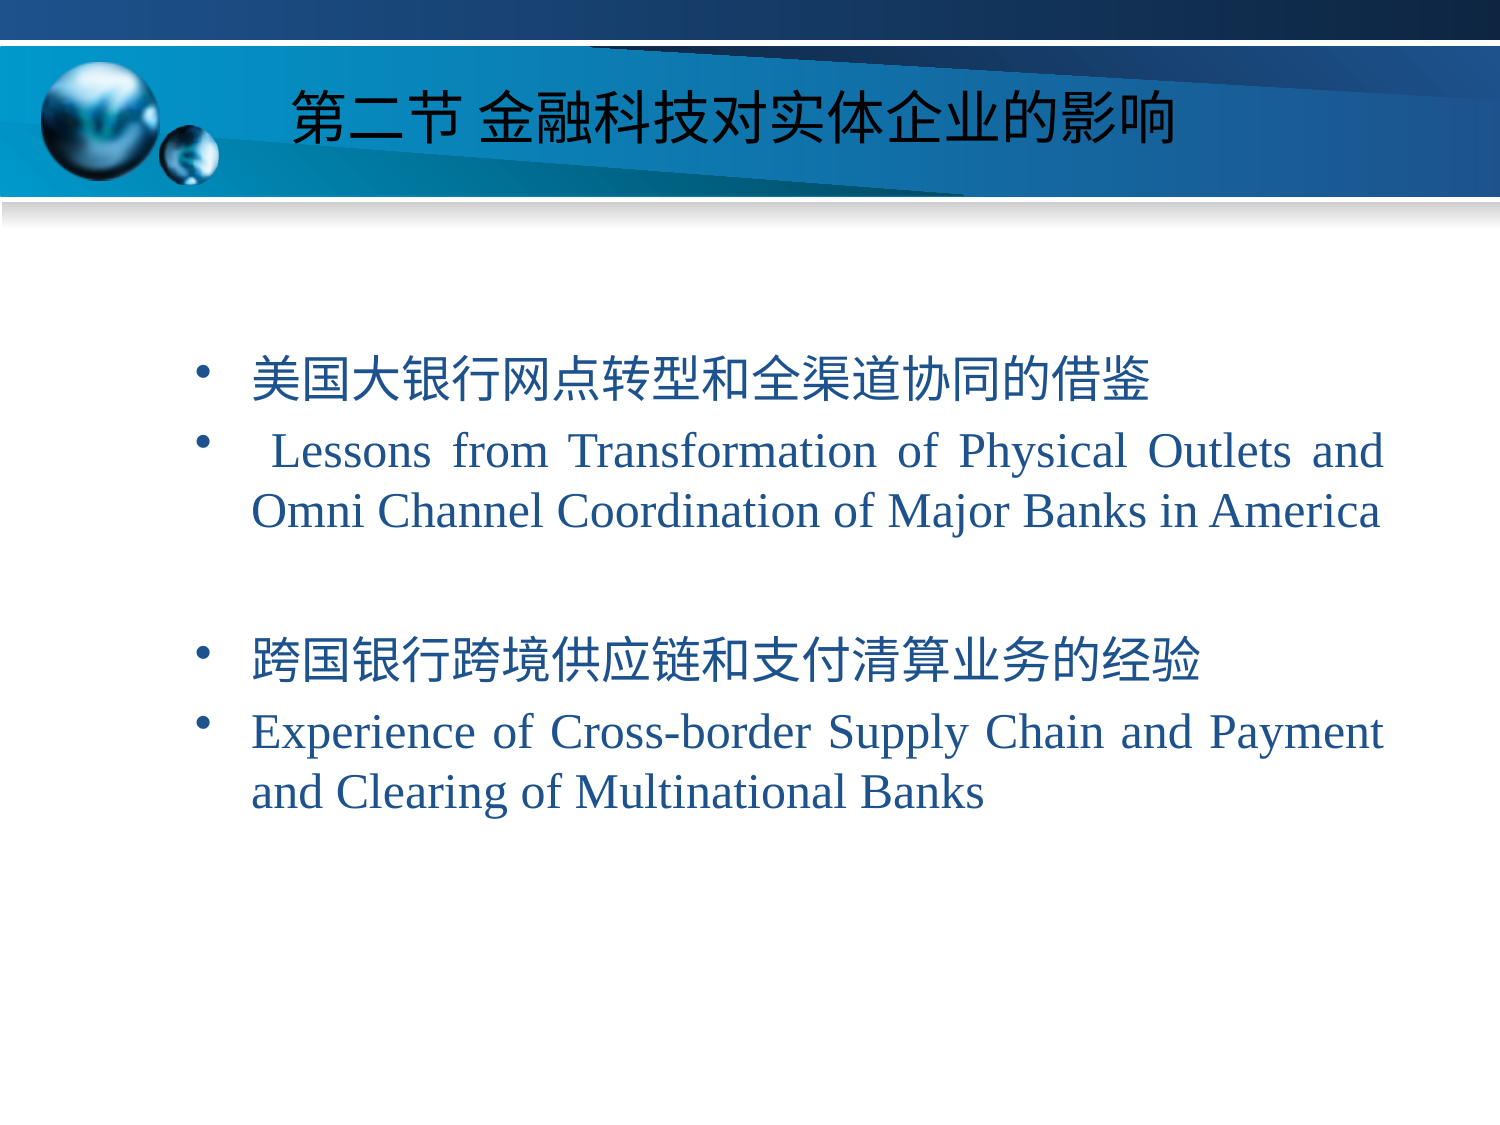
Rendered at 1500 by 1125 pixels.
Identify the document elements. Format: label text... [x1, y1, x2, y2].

picture [160, 126, 218, 184]
title 第二节 金融科技对实体企业的影响 [274, 44, 1363, 188]
picture [42, 63, 159, 180]
text_box 跨国银行跨境供应链和支付清算业务的经验 Experience of Cross-border Supply Chain and Payment and Clearing of Multinational Banks [180, 621, 1400, 827]
text_box 美国大银行网点转型和全渠道协同的借鉴 Lessons from Transformation of Physical Outlets and Omni Channel Coordination of Major Banks in America [180, 339, 1400, 545]
